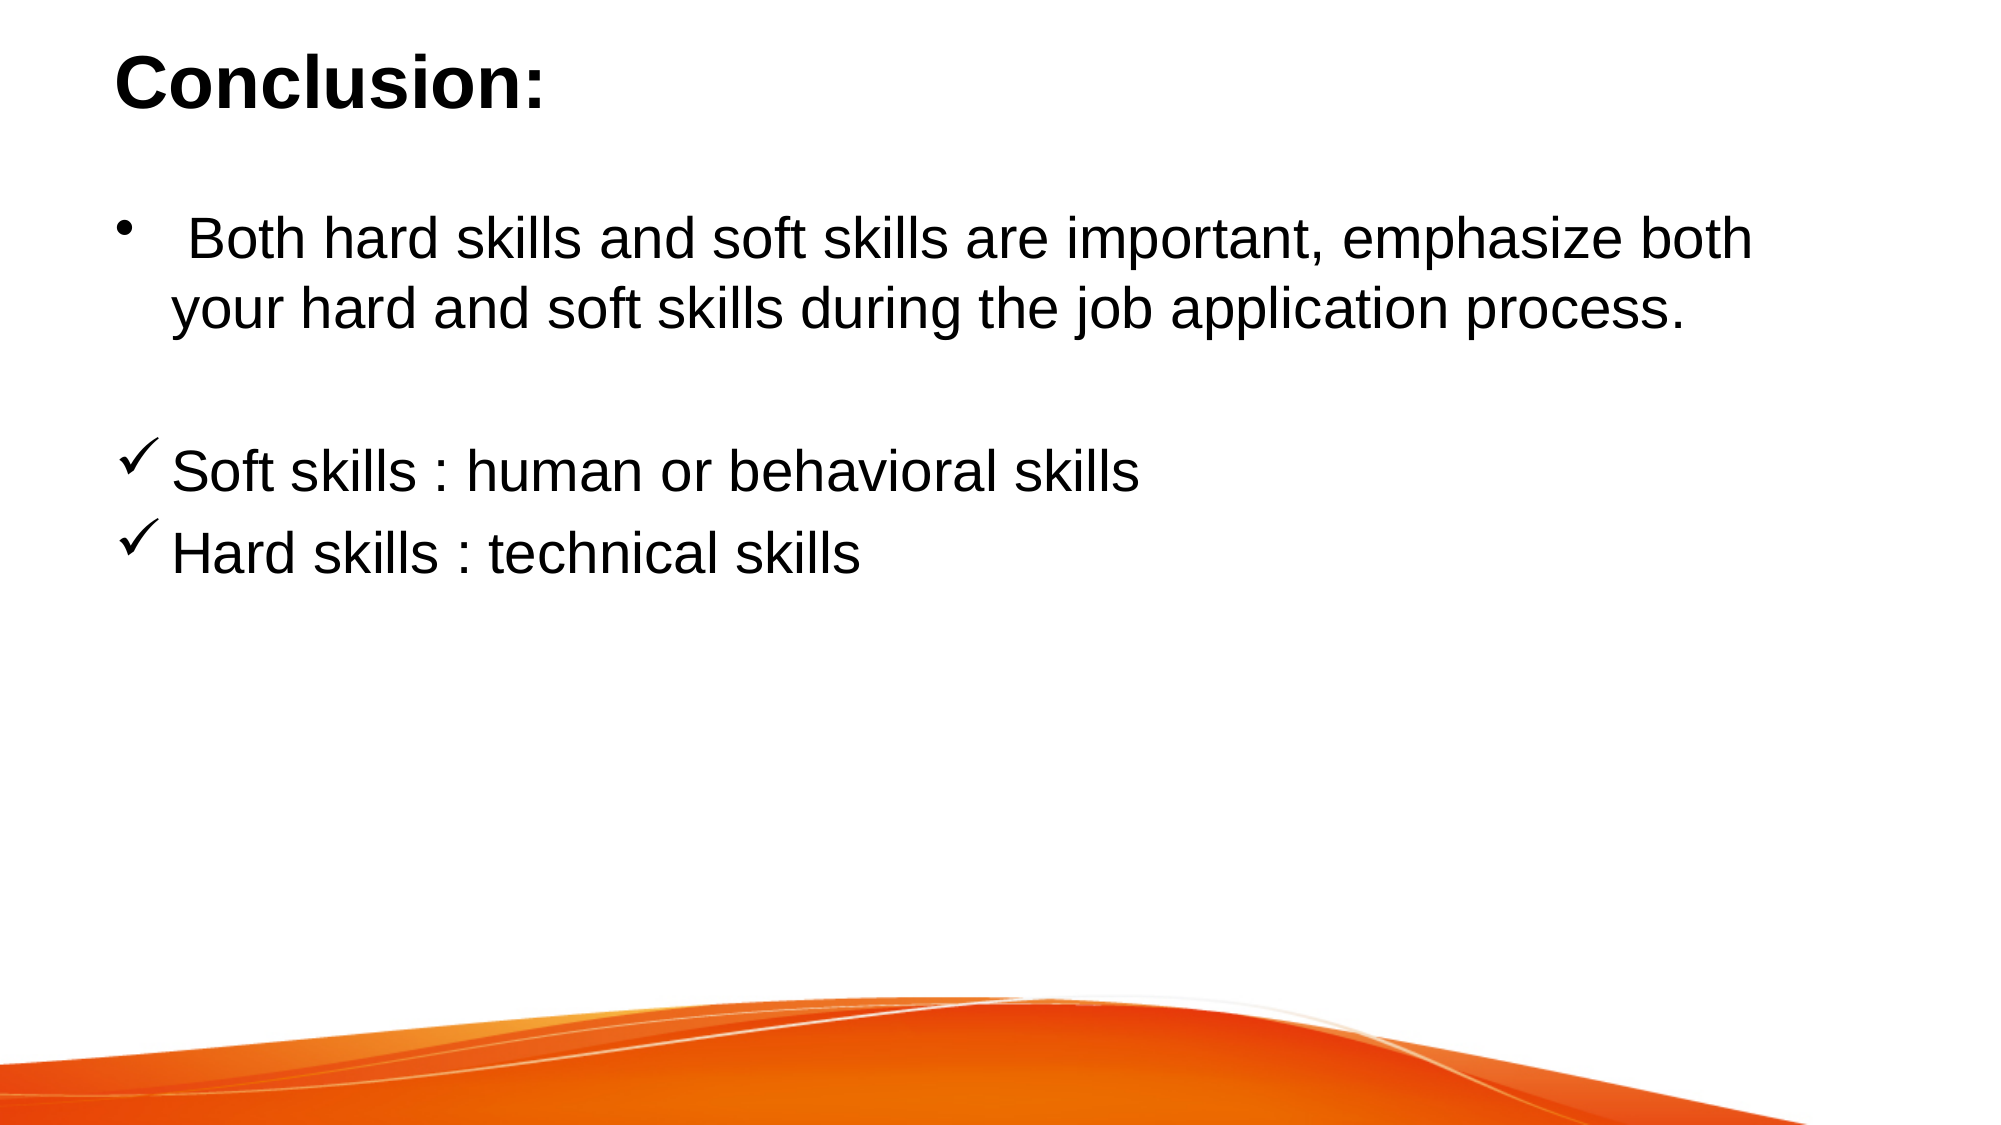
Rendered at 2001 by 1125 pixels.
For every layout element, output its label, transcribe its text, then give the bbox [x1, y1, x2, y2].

list Both hard skills and soft skills are important, emphasize both your hard and soft skills during the job application process. Soft skills : human or behavioral skills Hard skills : technical skills [99, 192, 1901, 1006]
picture [0, 0, 2000, 1125]
title Conclusion: [99, 30, 1901, 127]
